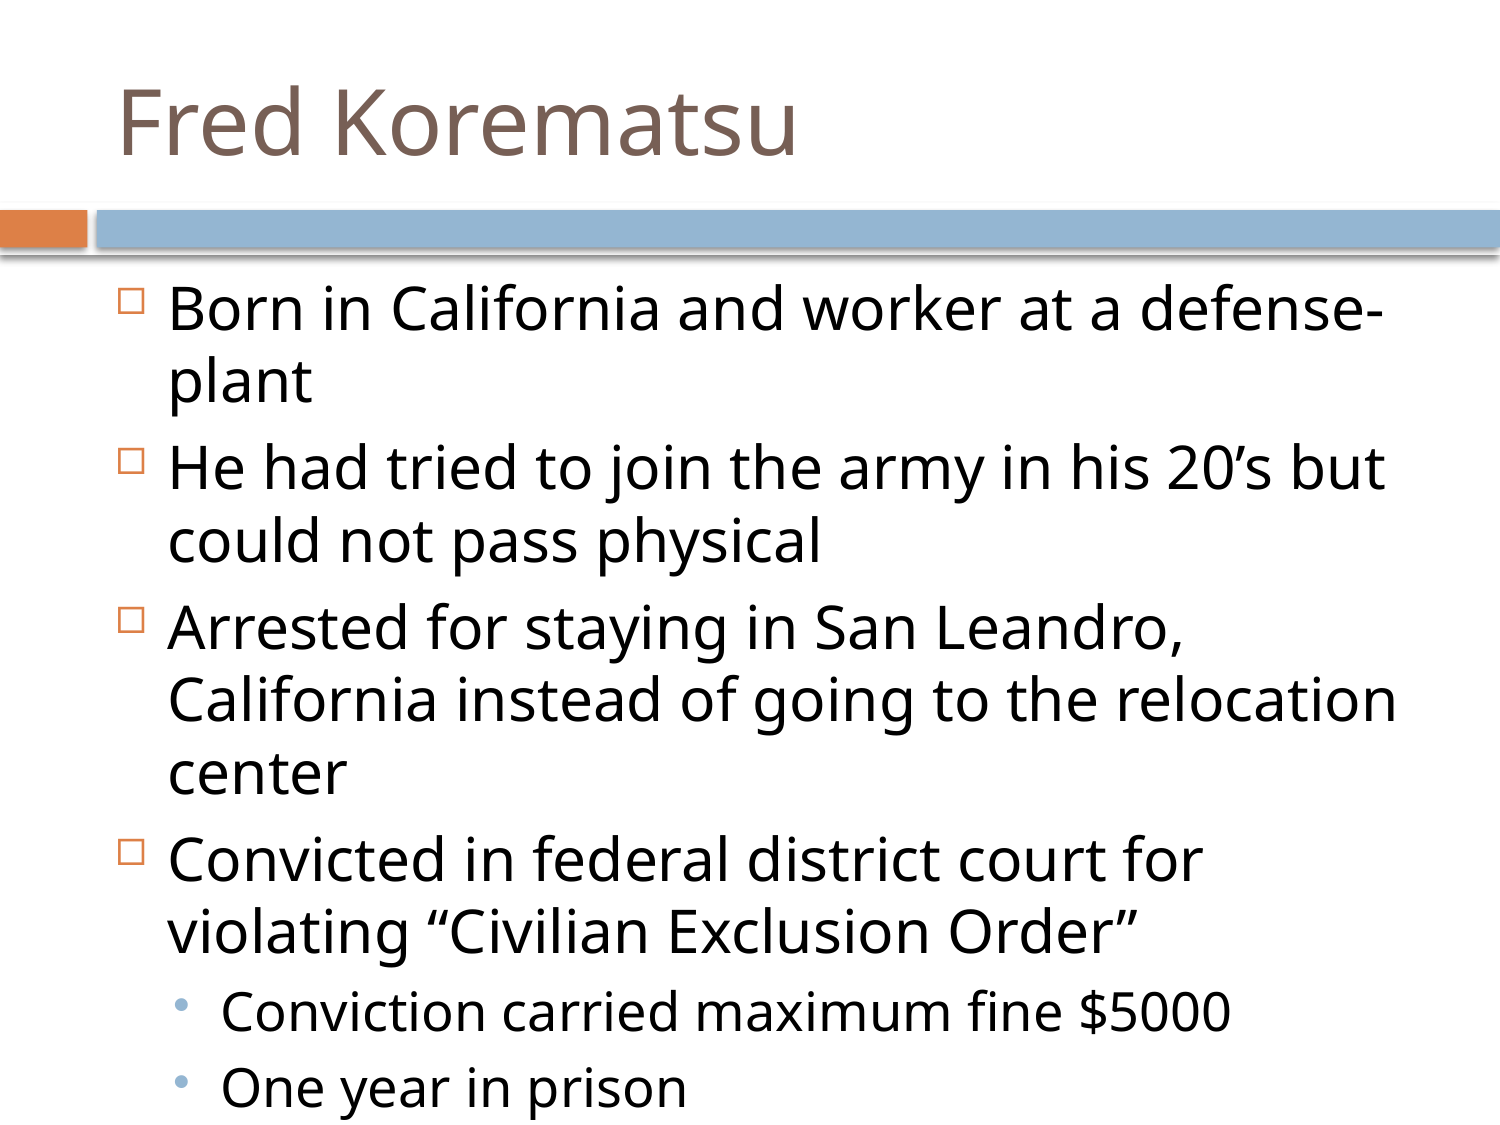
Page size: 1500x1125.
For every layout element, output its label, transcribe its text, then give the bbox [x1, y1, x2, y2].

title Fred Korematsu [100, 37, 1438, 200]
list Born in California and worker at a defense-plant He had tried to join the army in his 20’s but could not pass physical Arrested for staying in San Leandro, California instead of going to the relocation center Convicted in federal district court for violating “Civilian Exclusion Order” Conviction carried maximum fine $5000 One year in prison [100, 262, 1438, 1000]
